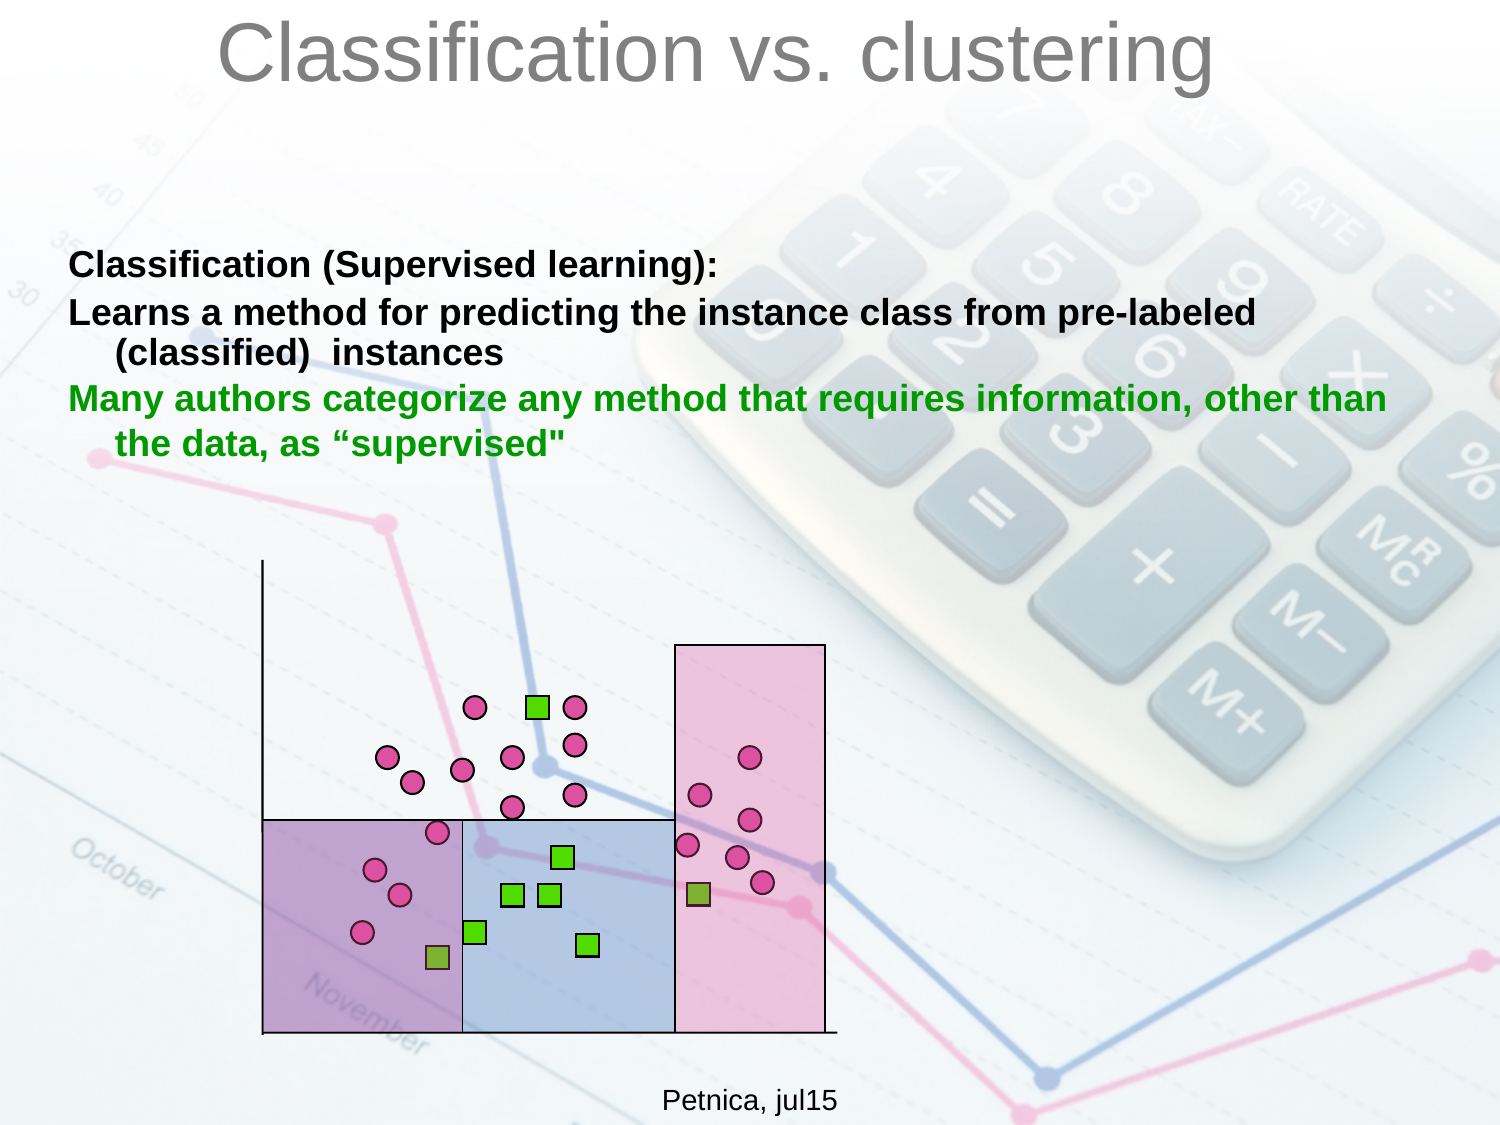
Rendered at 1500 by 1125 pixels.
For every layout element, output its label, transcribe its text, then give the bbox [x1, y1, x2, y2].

text_box [376, 746, 399, 770]
text_box [451, 758, 474, 782]
title Classification vs. Clustering [122, 13, 1474, 97]
text_box [500, 796, 524, 820]
text_box [550, 846, 574, 869]
text_box [500, 746, 524, 770]
picture [0, 0, 1500, 1125]
text_box [400, 771, 424, 795]
text_box [463, 696, 487, 720]
text_box [262, 820, 463, 1033]
text_box [463, 921, 487, 944]
footer Petnica, jul15 [454, 1073, 1046, 1125]
text_box [463, 820, 674, 1032]
text_box [563, 696, 587, 720]
text_box [526, 696, 549, 719]
text_box [538, 883, 562, 907]
text_box [674, 645, 825, 1033]
text_box Classification vs. clustering [41, 7, 1392, 90]
text_box [500, 883, 524, 907]
text_box [575, 933, 599, 957]
text_box [563, 733, 587, 757]
text_box Classification (Supervised learning): Learns a method for predicting the instance class from pre-labeled (classified) instances Many authors categorize any method that requires information, other than the data, as “supervised" [53, 237, 1413, 472]
text_box [563, 783, 587, 807]
